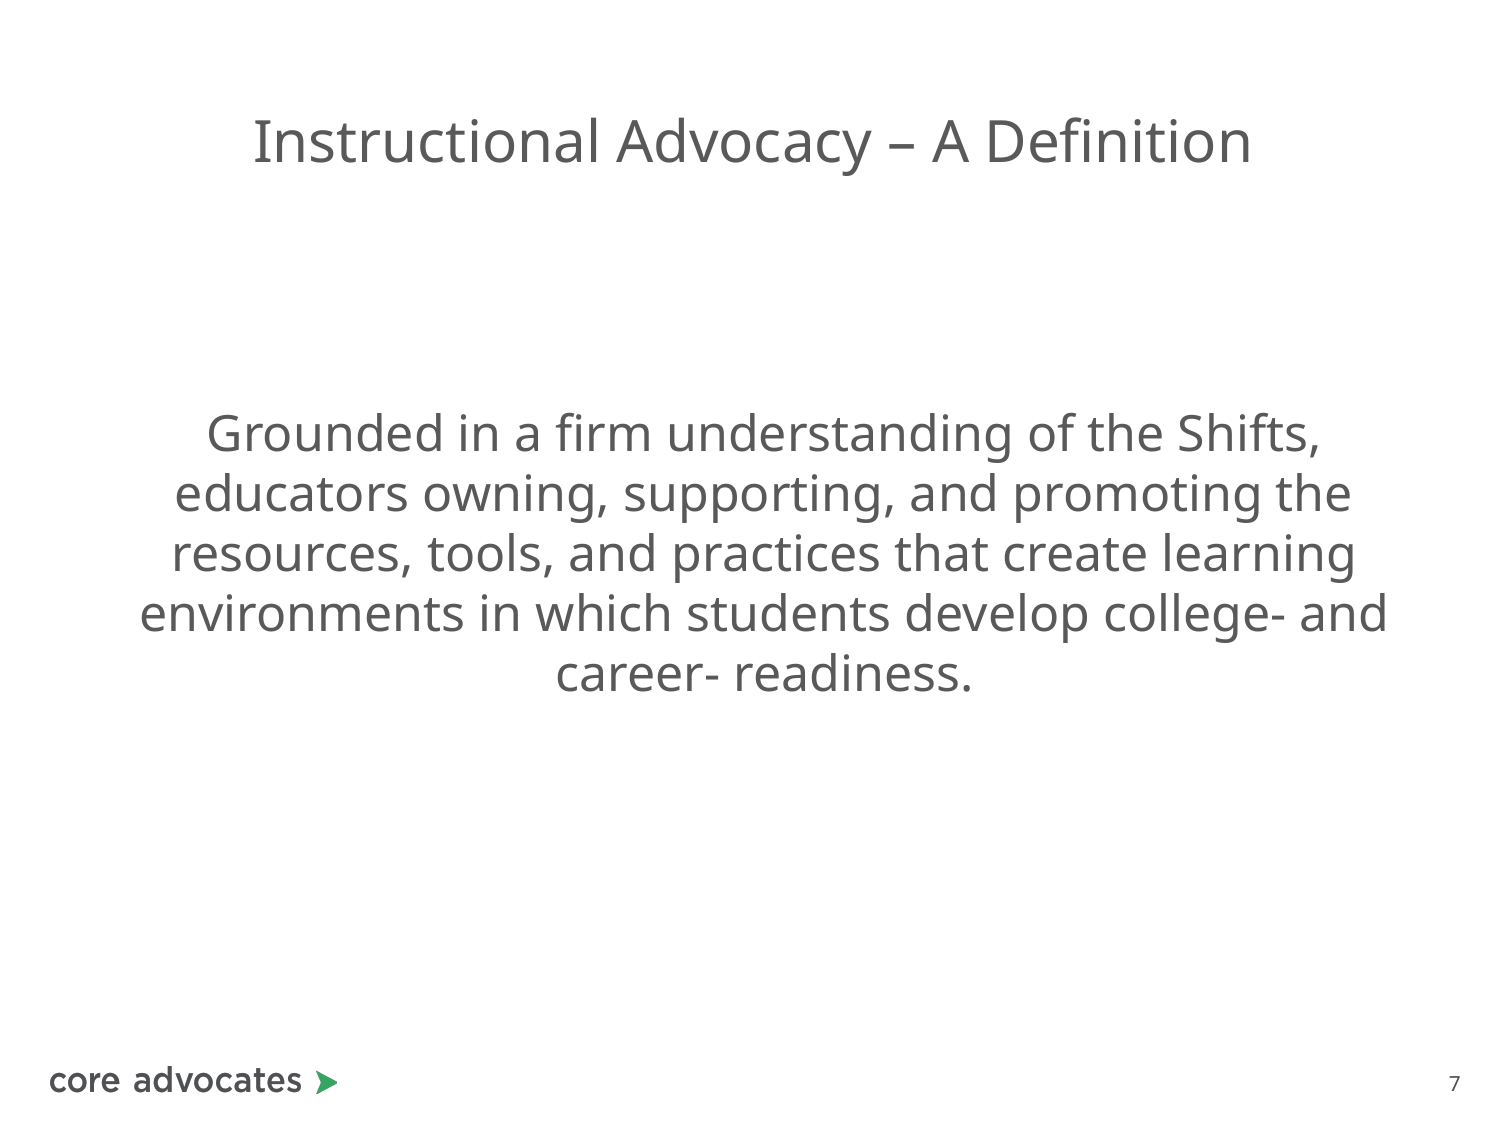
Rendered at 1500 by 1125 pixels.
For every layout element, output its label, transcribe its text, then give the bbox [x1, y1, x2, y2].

list Grounded in a firm understanding of the Shifts, educators owning, supporting, and promoting the resources, tools, and practices that create learning environments in which students develop college- and career- readiness. [50, 257, 1457, 1001]
title Instructional Advocacy – A Definition [50, 45, 1457, 233]
picture [50, 1066, 337, 1094]
